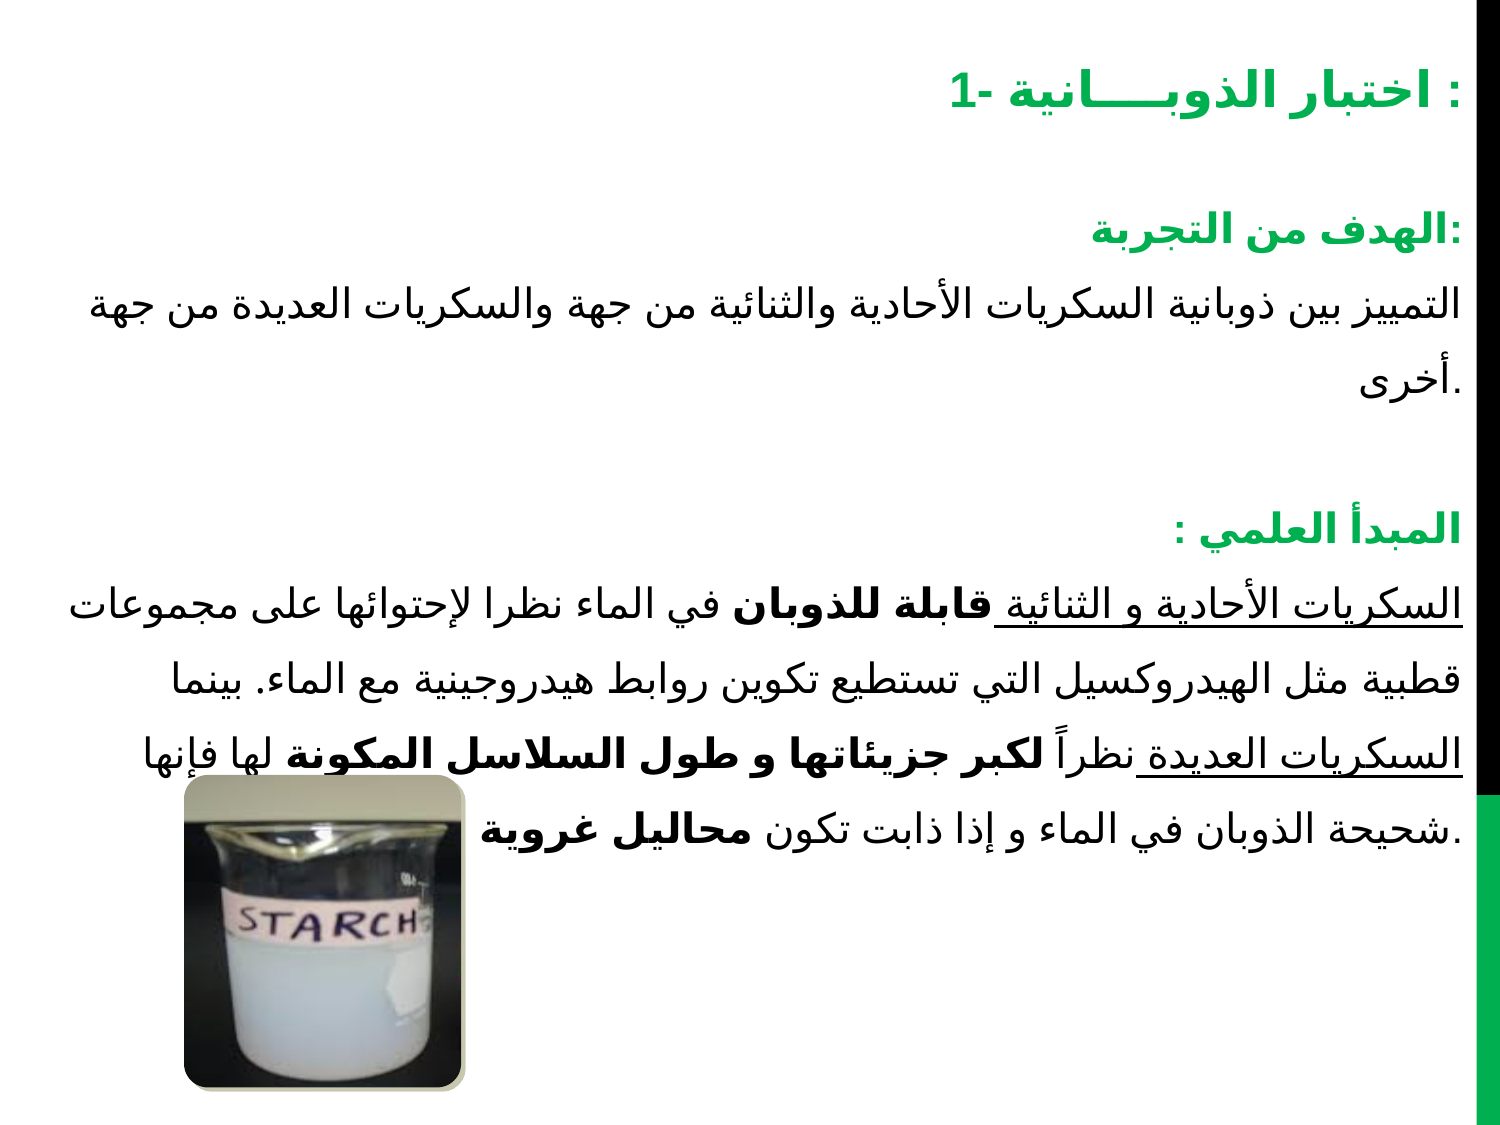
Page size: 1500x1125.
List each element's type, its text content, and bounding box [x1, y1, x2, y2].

text_box 1- اختبار الذوبــــانية : الهدف من التجربة: التمييز بين ذوبانية السكريات الأحادية والثنائية من جهة والسكريات العديدة من جهة أخرى. : المبدأ العلمي السكريات الأحادية و الثنائية قابلة للذوبان في الماء نظرا لإحتوائها على مجموعات قطبية مثل الهيدروكسيل التي تستطيع تكوين روابط هيدروجينية مع الماء. بينما السىكريات العديدة نظراً لكبر جزيئاتها و طول السلاسل المكونة لها فإنها شحيحة الذوبان في الماء و إذا ذابت تكون محاليل غروية. [0, 49, 1478, 860]
picture [183, 774, 462, 1088]
